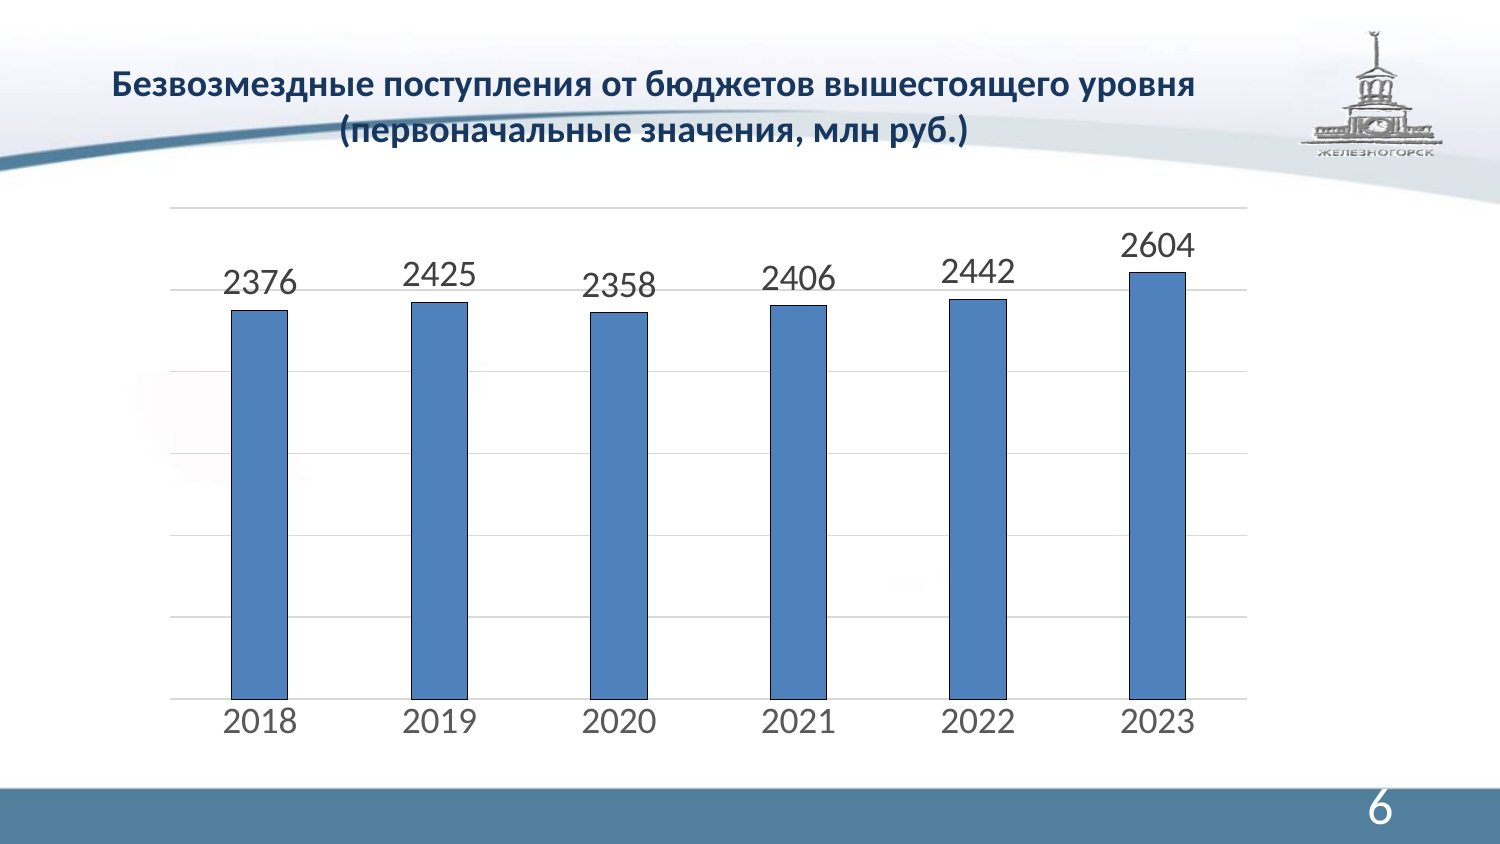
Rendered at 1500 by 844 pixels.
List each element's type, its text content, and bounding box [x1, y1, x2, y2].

title Безвозмездные поступления от бюджетов вышестоящего уровня (первоначальные значения, млн руб.) [75, 33, 1235, 175]
chart [147, 196, 1270, 754]
picture [1293, 20, 1447, 160]
text_box 6 [1352, 765, 1459, 843]
